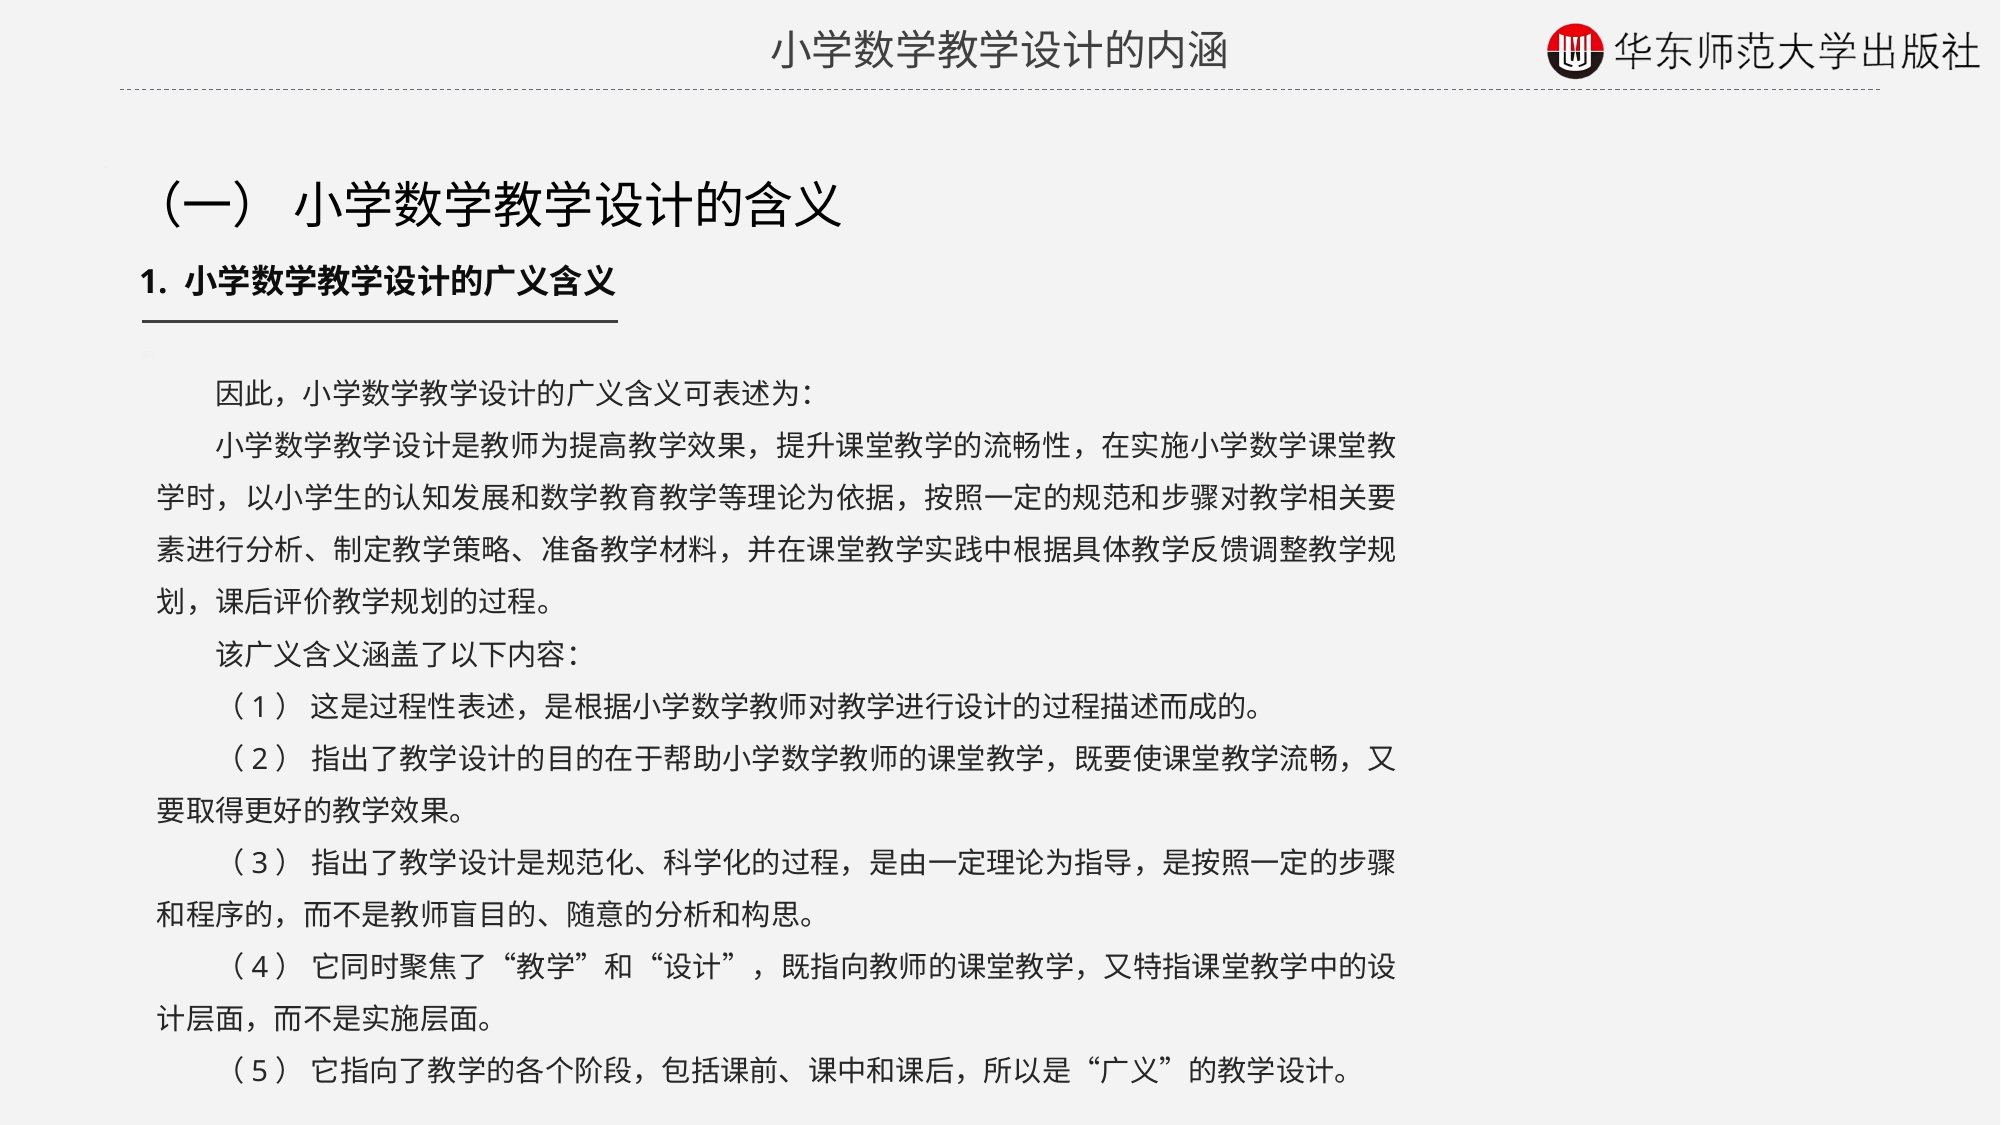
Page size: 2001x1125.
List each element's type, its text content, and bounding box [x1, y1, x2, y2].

text_box 1. 小学数学教学设计的广义含义 [124, 253, 807, 308]
text_box （一） 小学数学教学设计的含义 [101, 166, 876, 242]
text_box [1536, 13, 1989, 83]
text_box 因此，小学数学教学设计的广义含义可表述为： 小学数学教学设计是教师为提高教学效果，提升课堂教学的流畅性，在实施小学数学课堂教学时，以小学生的认知发展和数学教育教学等理论为依据，按照一定的规范和步骤对教学相关要素进行分析、制定教学策略、准备教学材料，并在课堂教学实践中根据具体教学反馈调整教学规划，课后评价教学规划的过程。 该广义含义涵盖了以下内容： （1） 这是过程性表述，是根据小学数学教师对教学进行设计的过程描述而成的。 （2） 指出了教学设计的目的在于帮助小学数学教师的课堂教学，既要使课堂教学流畅，又要取得更好的教学效果。 （3） 指出了教学设计是规范化、科学化的过程，是由一定理论为指导，是按照一定的步骤和程序的，而不是教师盲目的、随意的分析和构思。 （4） 它同时聚焦了“教学”和“设计”，既指向教师的课堂教学，又特指课堂教学中的设计层面，而不是实施层面。 （5） 它指向了教学的各个阶段，包括课前、课中和课后，所以是“广义”的教学设计。 [142, 350, 1412, 1095]
text_box 小学数学教学设计的内涵 [680, 23, 1320, 74]
